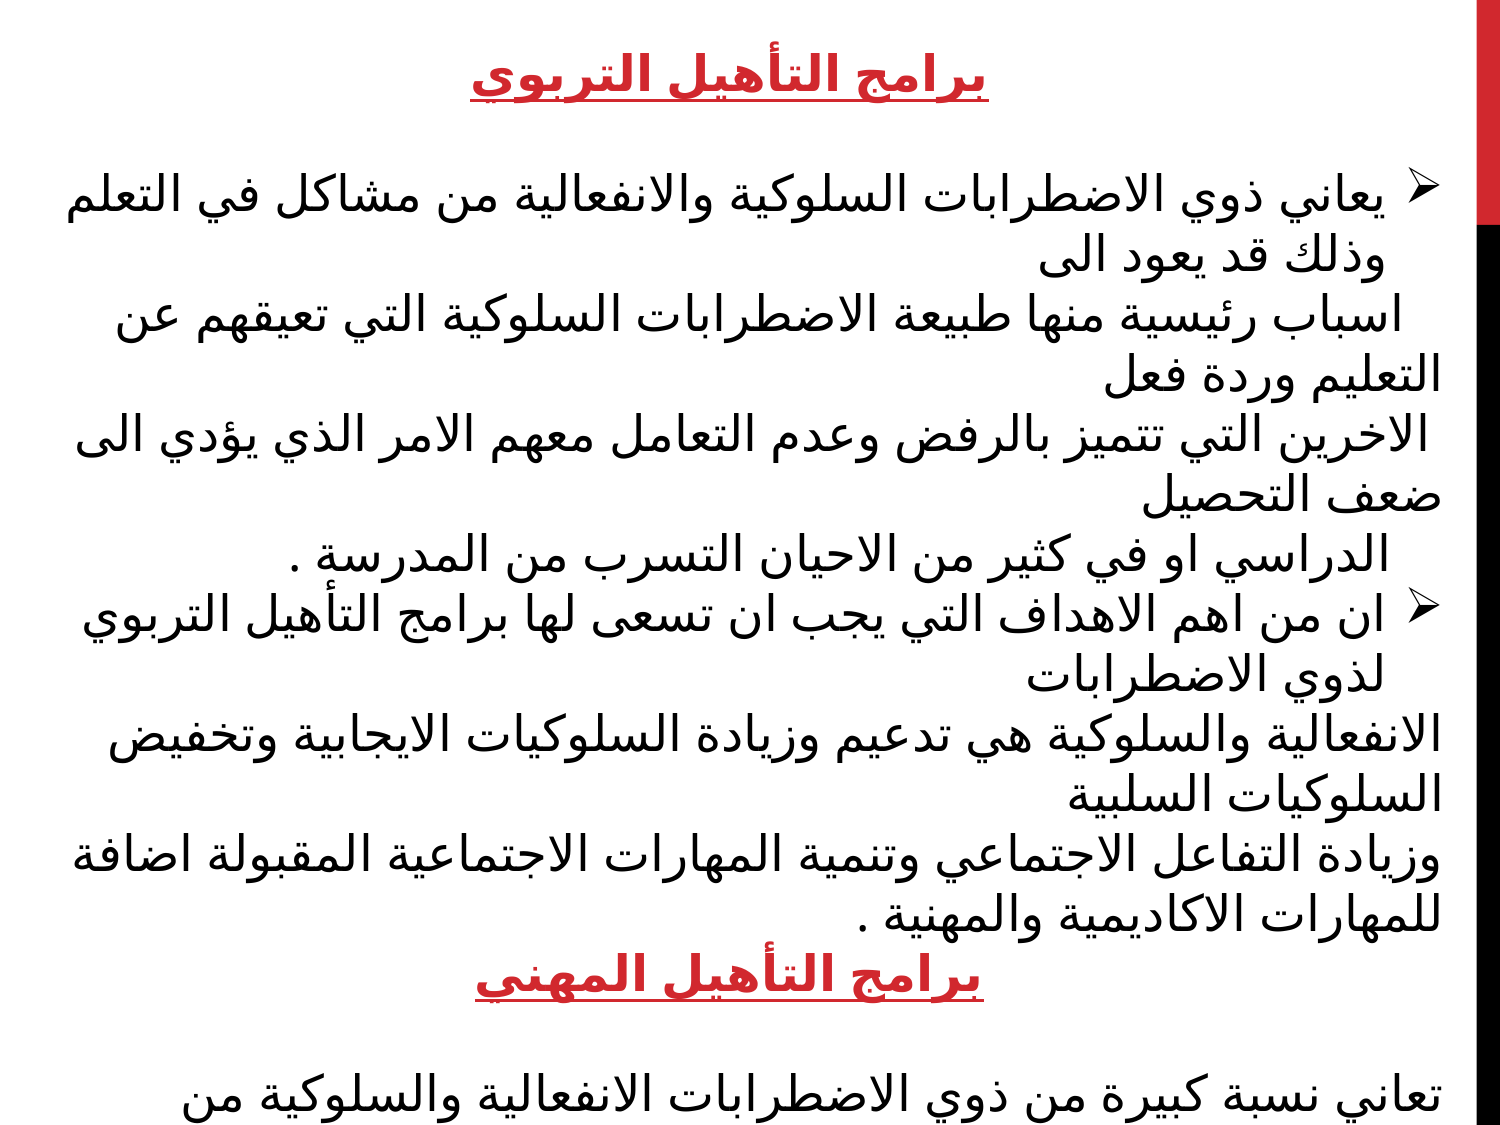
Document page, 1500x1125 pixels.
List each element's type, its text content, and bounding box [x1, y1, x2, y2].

text_box برامج التأهيل التربوي يعاني ذوي الاضطرابات السلوكية والانفعالية من مشاكل في التعلم وذلك قد يعود الى اسباب رئيسية منها طبيعة الاضطرابات السلوكية التي تعيقهم عن التعليم وردة فعل الاخرين التي تتميز بالرفض وعدم التعامل معهم الامر الذي يؤدي الى ضعف التحصيل الدراسي او في كثير من الاحيان التسرب من المدرسة . ان من اهم الاهداف التي يجب ان تسعى لها برامج التأهيل التربوي لذوي الاضطرابات الانفعالية والسلوكية هي تدعيم وزيادة السلوكيات الايجابية وتخفيض السلوكيات السلبية وزيادة التفاعل الاجتماعي وتنمية المهارات الاجتماعية المقبولة اضافة للمهارات الاكاديمية والمهنية . برامج التأهيل المهني تعاني نسبة كبيرة من ذوي الاضطرابات الانفعالية والسلوكية من الاخفاق التعليمي فإنهم غالباً ما يتخرجون بنتائج متواضعة لا تؤهلهم لاستكمال تعليمهم , لذا من الضروري والمهم ان تولي المجتمعات اهمية خاصة لتأهيلهم على مهنة ملائمة تمكنهم من الحصول على عمل ومواجهة متطلبات الحياة بعد التخرج من المدرسة حتى لا يتعرضوا للانحراف وبالتالي العرض لدخول اصلاحيات الاحداث او السجون . [0, 34, 1459, 1125]
